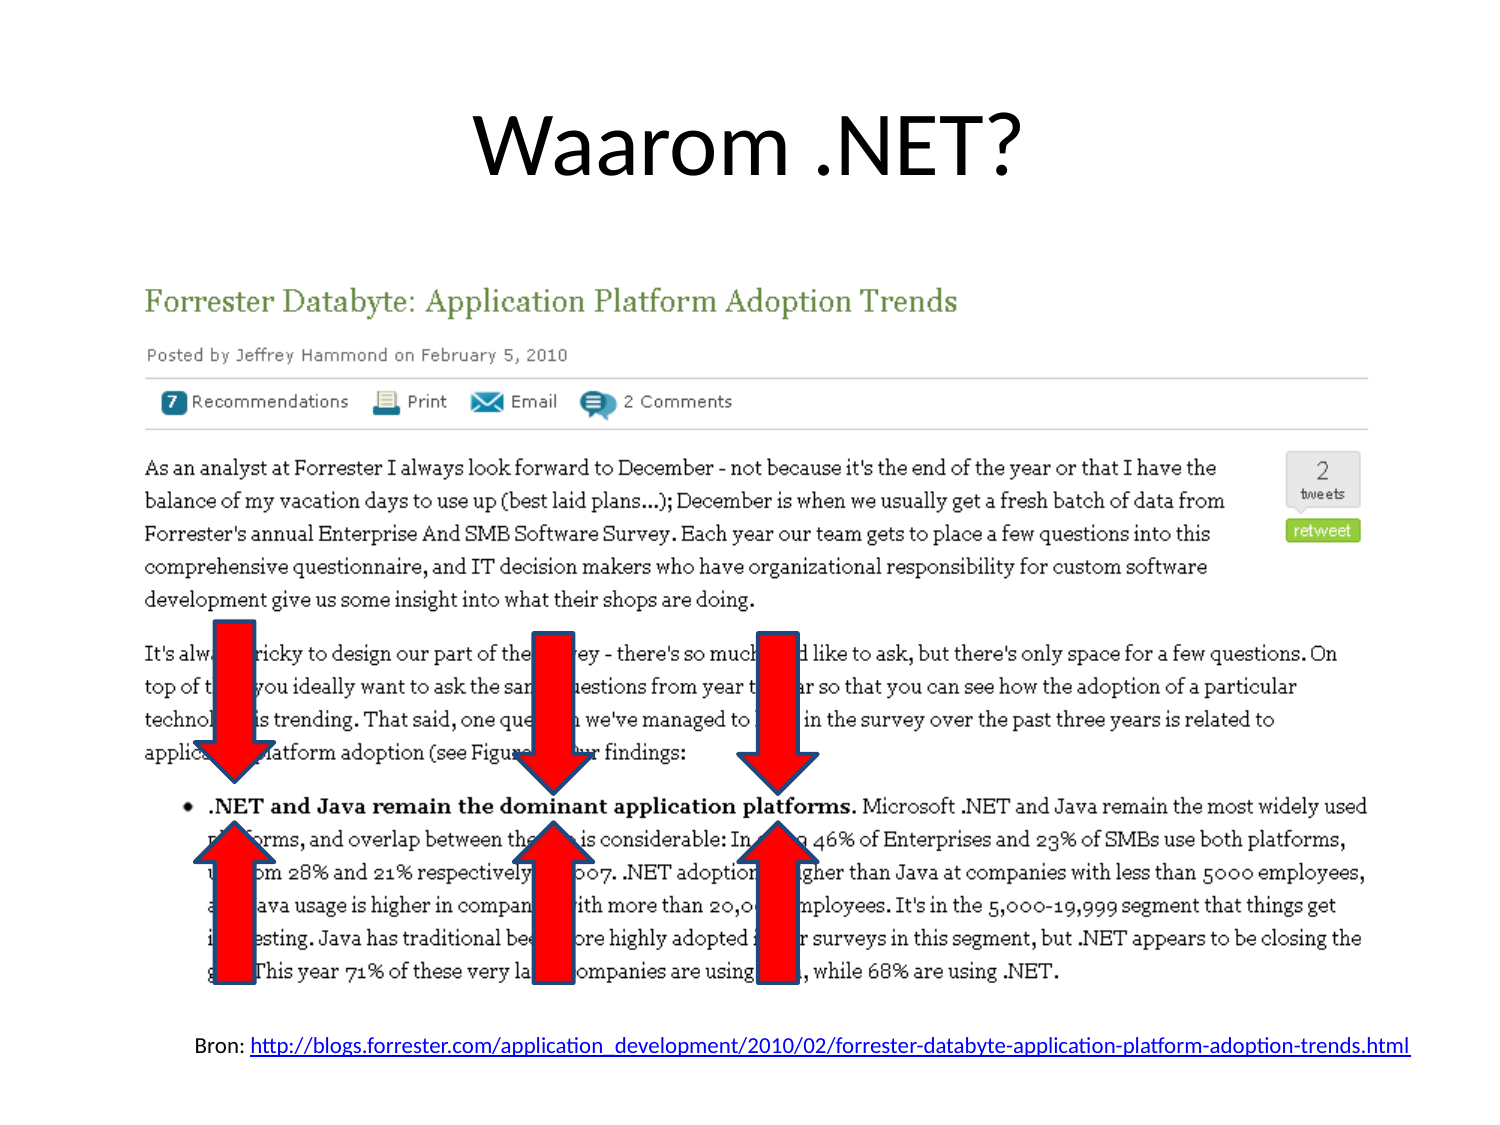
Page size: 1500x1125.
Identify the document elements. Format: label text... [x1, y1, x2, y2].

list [123, 255, 1391, 998]
title Waarom .NET? [75, 45, 1425, 233]
text_box Bron: http://blogs.forrester.com/application_development/2010/02/forrester-databyte-application-platform-adoption-trends.html [179, 1023, 1427, 1066]
